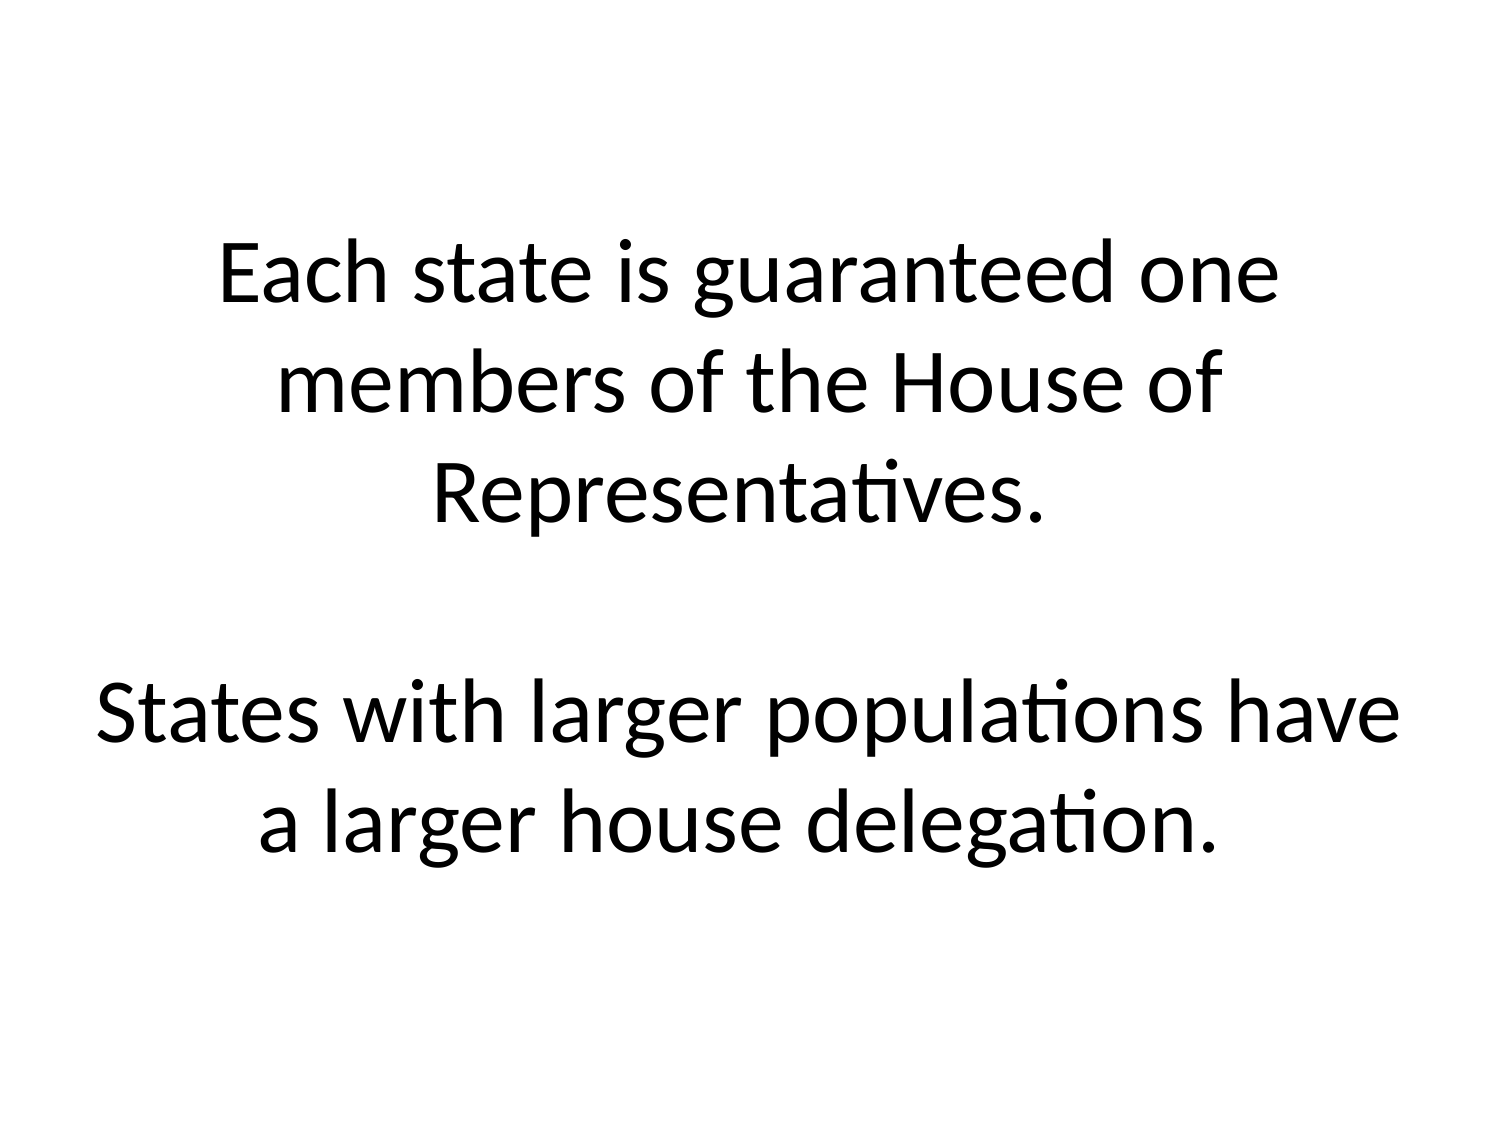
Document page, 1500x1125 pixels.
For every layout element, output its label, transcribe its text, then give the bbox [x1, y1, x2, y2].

title Each state is guaranteed one members of the House of Representatives. States with larger populations have a larger house delegation. [74, 44, 1426, 1038]
